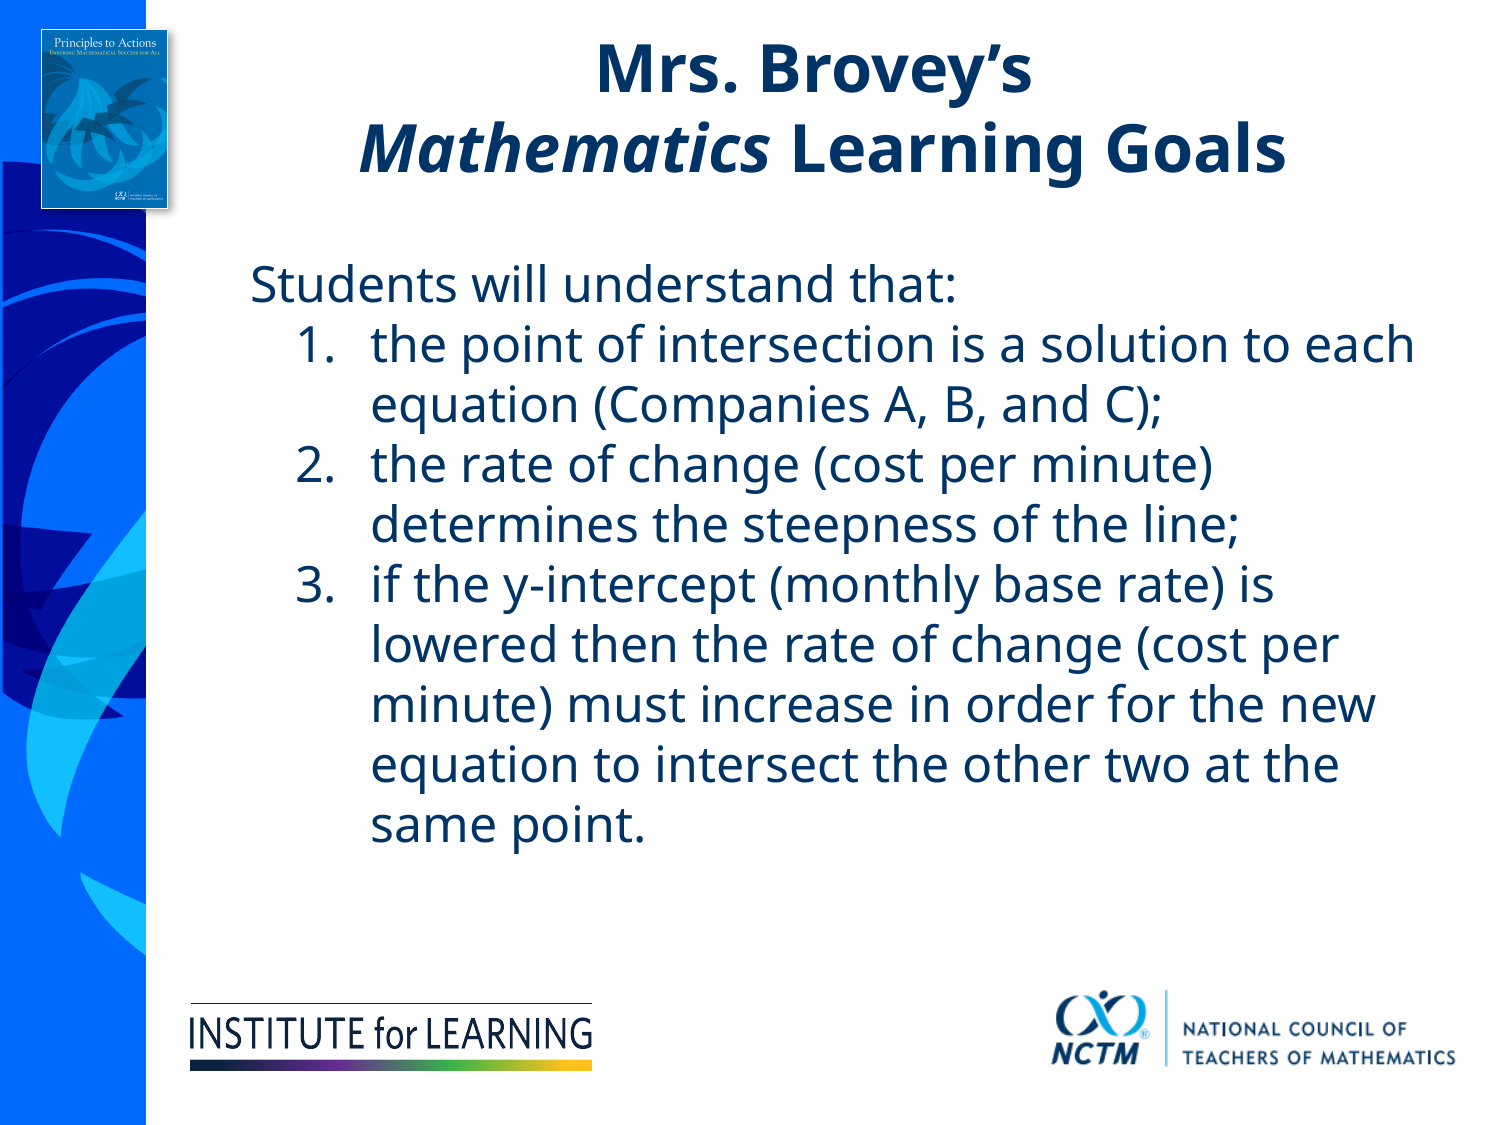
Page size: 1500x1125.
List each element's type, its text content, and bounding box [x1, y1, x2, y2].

picture [190, 1003, 592, 1072]
picture [0, 0, 168, 1125]
picture [1034, 969, 1474, 1085]
text_box Students will understand that: the point of intersection is a solution to each equation (Companies A, B, and C); the rate of change (cost per minute) determines the steepness of the line; if the y-intercept (monthly base rate) is lowered then the rate of change (cost per minute) must increase in order for the new equation to intersect the other two at the same point. [235, 244, 1474, 1008]
text_box Mrs. Brovey’s Mathematics Learning Goals [178, 52, 1500, 159]
